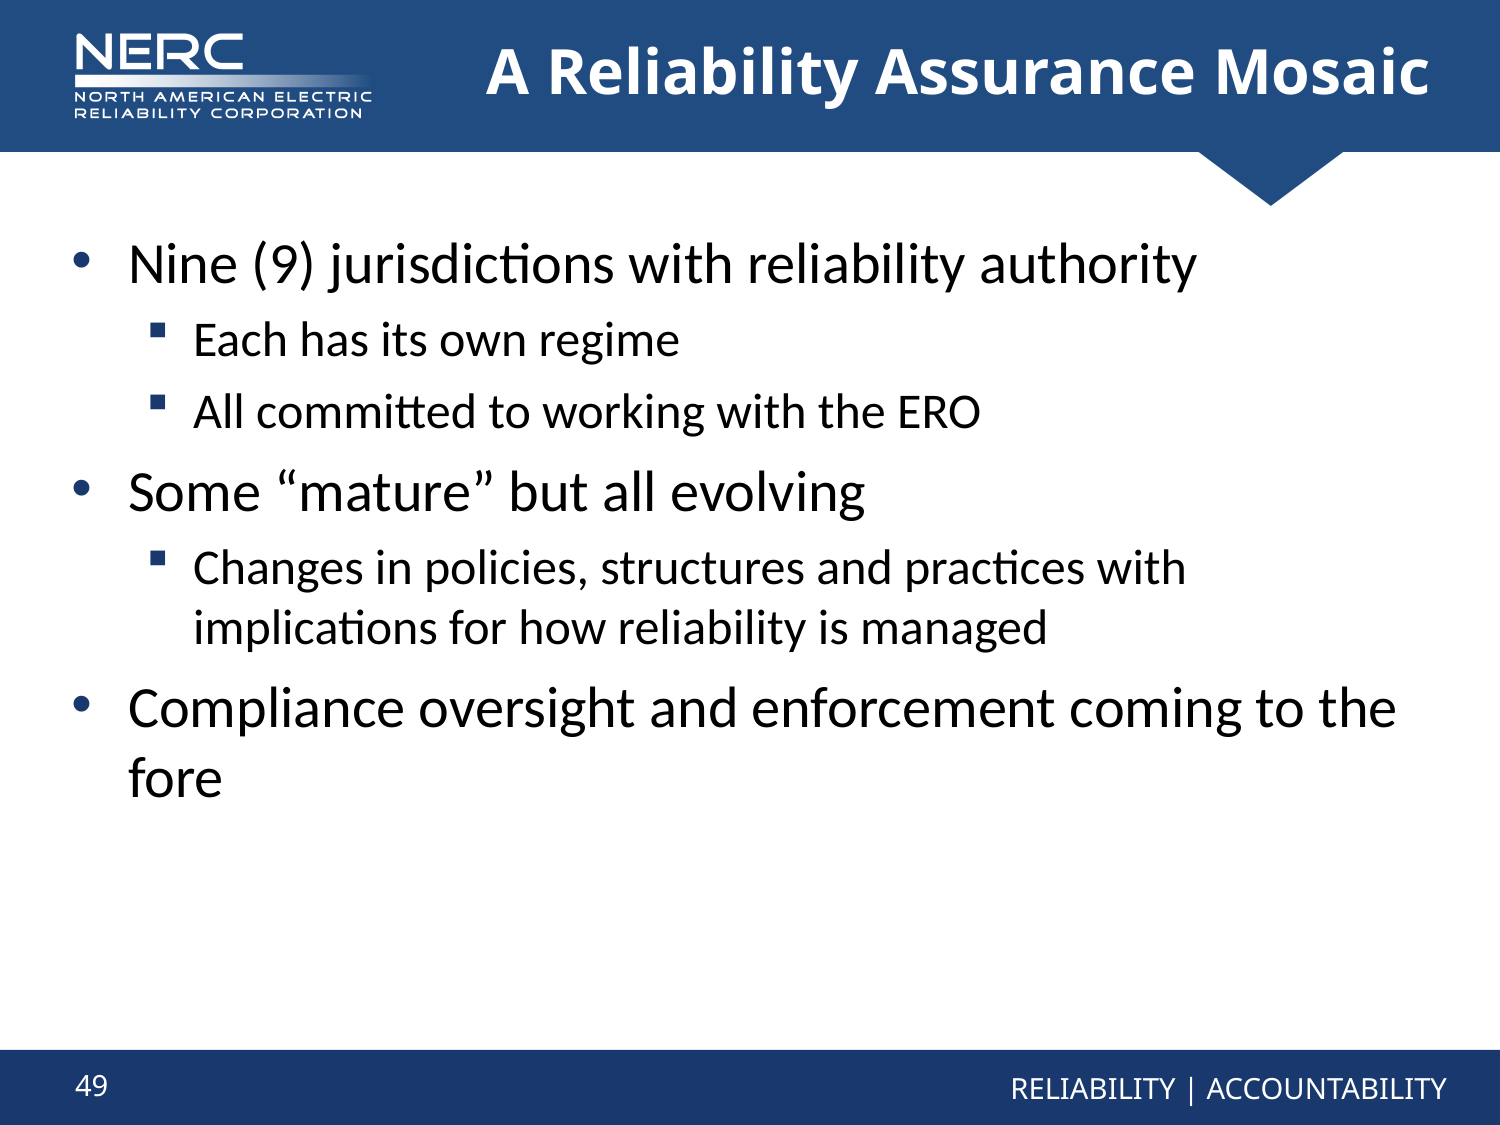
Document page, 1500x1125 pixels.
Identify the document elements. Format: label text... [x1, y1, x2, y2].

list Nine (9) jurisdictions with reliability authority Each has its own regime All committed to working with the ERO Some “mature” but all evolving Changes in policies, structures and practices with implications for how reliability is managed Compliance oversight and enforcement coming to the fore [56, 217, 1438, 1018]
picture [0, 0, 1500, 206]
title A Reliability Assurance Mosaic [387, 24, 1463, 133]
